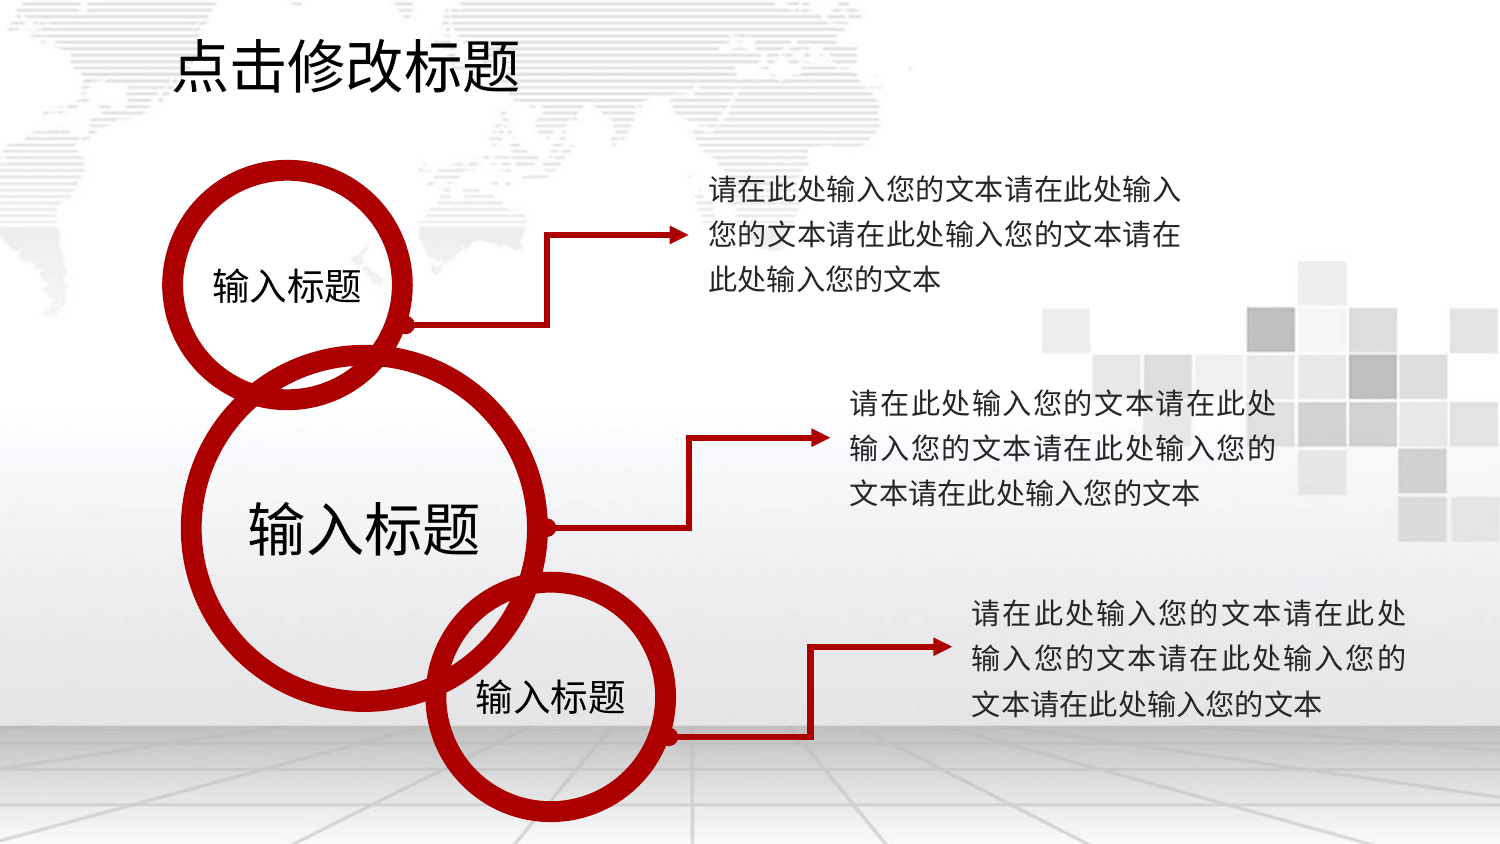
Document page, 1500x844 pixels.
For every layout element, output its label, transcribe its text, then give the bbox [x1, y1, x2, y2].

text_box 输入标题 [191, 355, 538, 702]
text_box 输入标题 [172, 170, 403, 400]
text_box 点击修改标题 [156, 22, 573, 108]
picture [0, 0, 1500, 844]
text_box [668, 646, 953, 737]
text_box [405, 234, 689, 325]
text_box 输入标题 [435, 582, 666, 812]
text_box 请在此处输入您的文本请在此处输入您的文本请在此处输入您的文本请在此处输入您的文本 [955, 556, 1424, 750]
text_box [547, 437, 831, 528]
text_box 请在此处输入您的文本请在此处输入您的文本请在此处输入您的文本请在此处输入您的文本 [691, 150, 1199, 307]
text_box 请在此处输入您的文本请在此处输入您的文本请在此处输入您的文本请在此处输入您的文本 [833, 333, 1294, 552]
